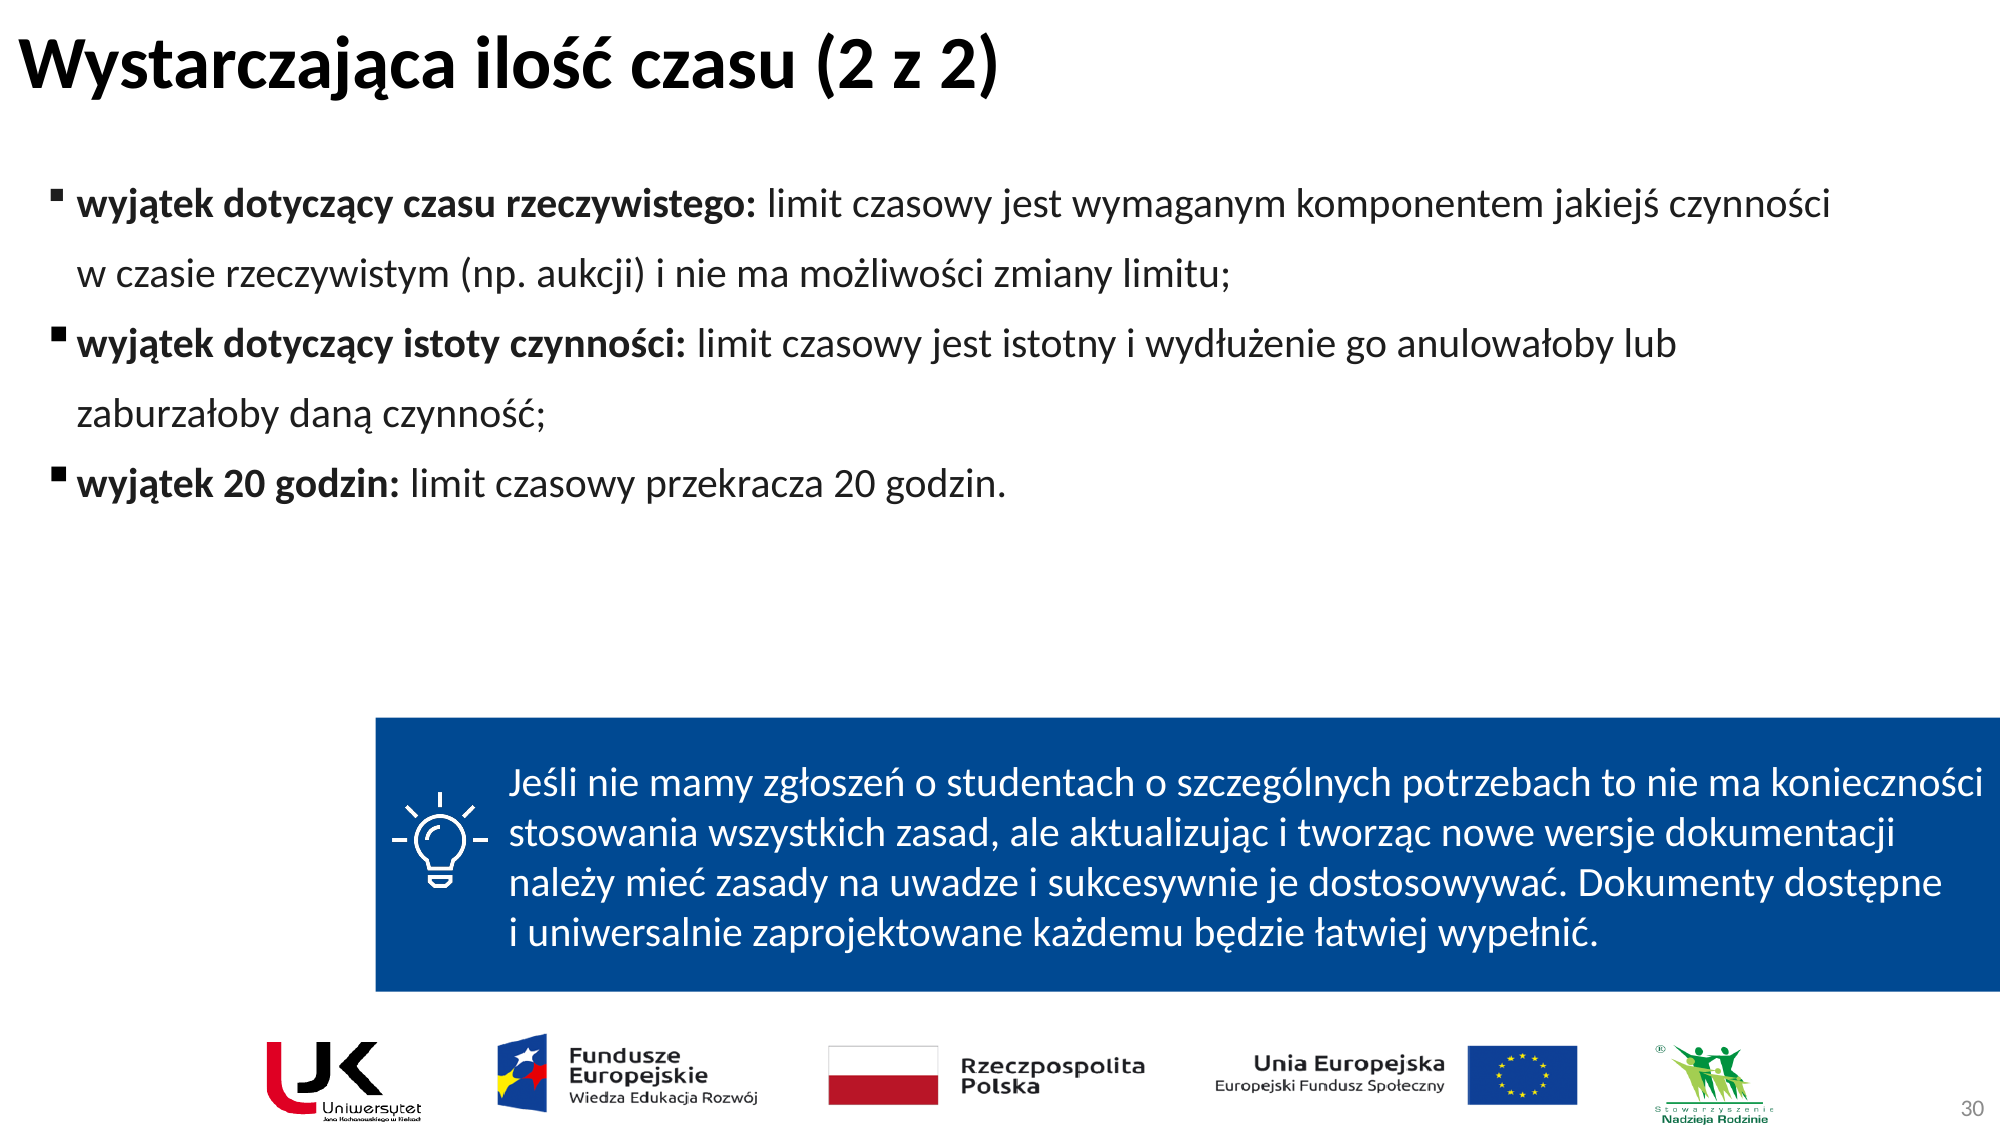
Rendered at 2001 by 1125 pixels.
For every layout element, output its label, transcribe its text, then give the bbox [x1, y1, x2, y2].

text_box Jeśli nie mamy zgłoszeń o studentach o szczególnych potrzebach to nie ma konieczności stosowania wszystkich zasad, ale aktualizując i tworząc nowe wersje dokumentacji należy mieć zasady na uwadze i sukcesywnie je dostosowywać. Dokumenty dostępne i uniwersalnie zaprojektowane każdemu będzie łatwiej wypełnić. [375, 716, 2000, 993]
picture [1655, 1044, 1774, 1125]
picture [376, 776, 504, 904]
slide_number 30 [1863, 1089, 2000, 1125]
title Wystarczająca ilość czasu (2 z 2) [18, 2, 1540, 136]
text_box wyjątek dotyczący czasu rzeczywistego: limit czasowy jest wymaganym komponentem jakiejś czynności w czasie rzeczywistym (np. aukcji) i nie ma możliwości zmiany limitu; wyjątek dotyczący istoty czynności: limit czasowy jest istotny i wydłużenie go anulowałoby lub zaburzałoby daną czynność; wyjątek 20 godzin: limit czasowy przekracza 20 godzin. [18, 155, 1864, 519]
picture [463, 1004, 1613, 1125]
picture [266, 1042, 421, 1122]
